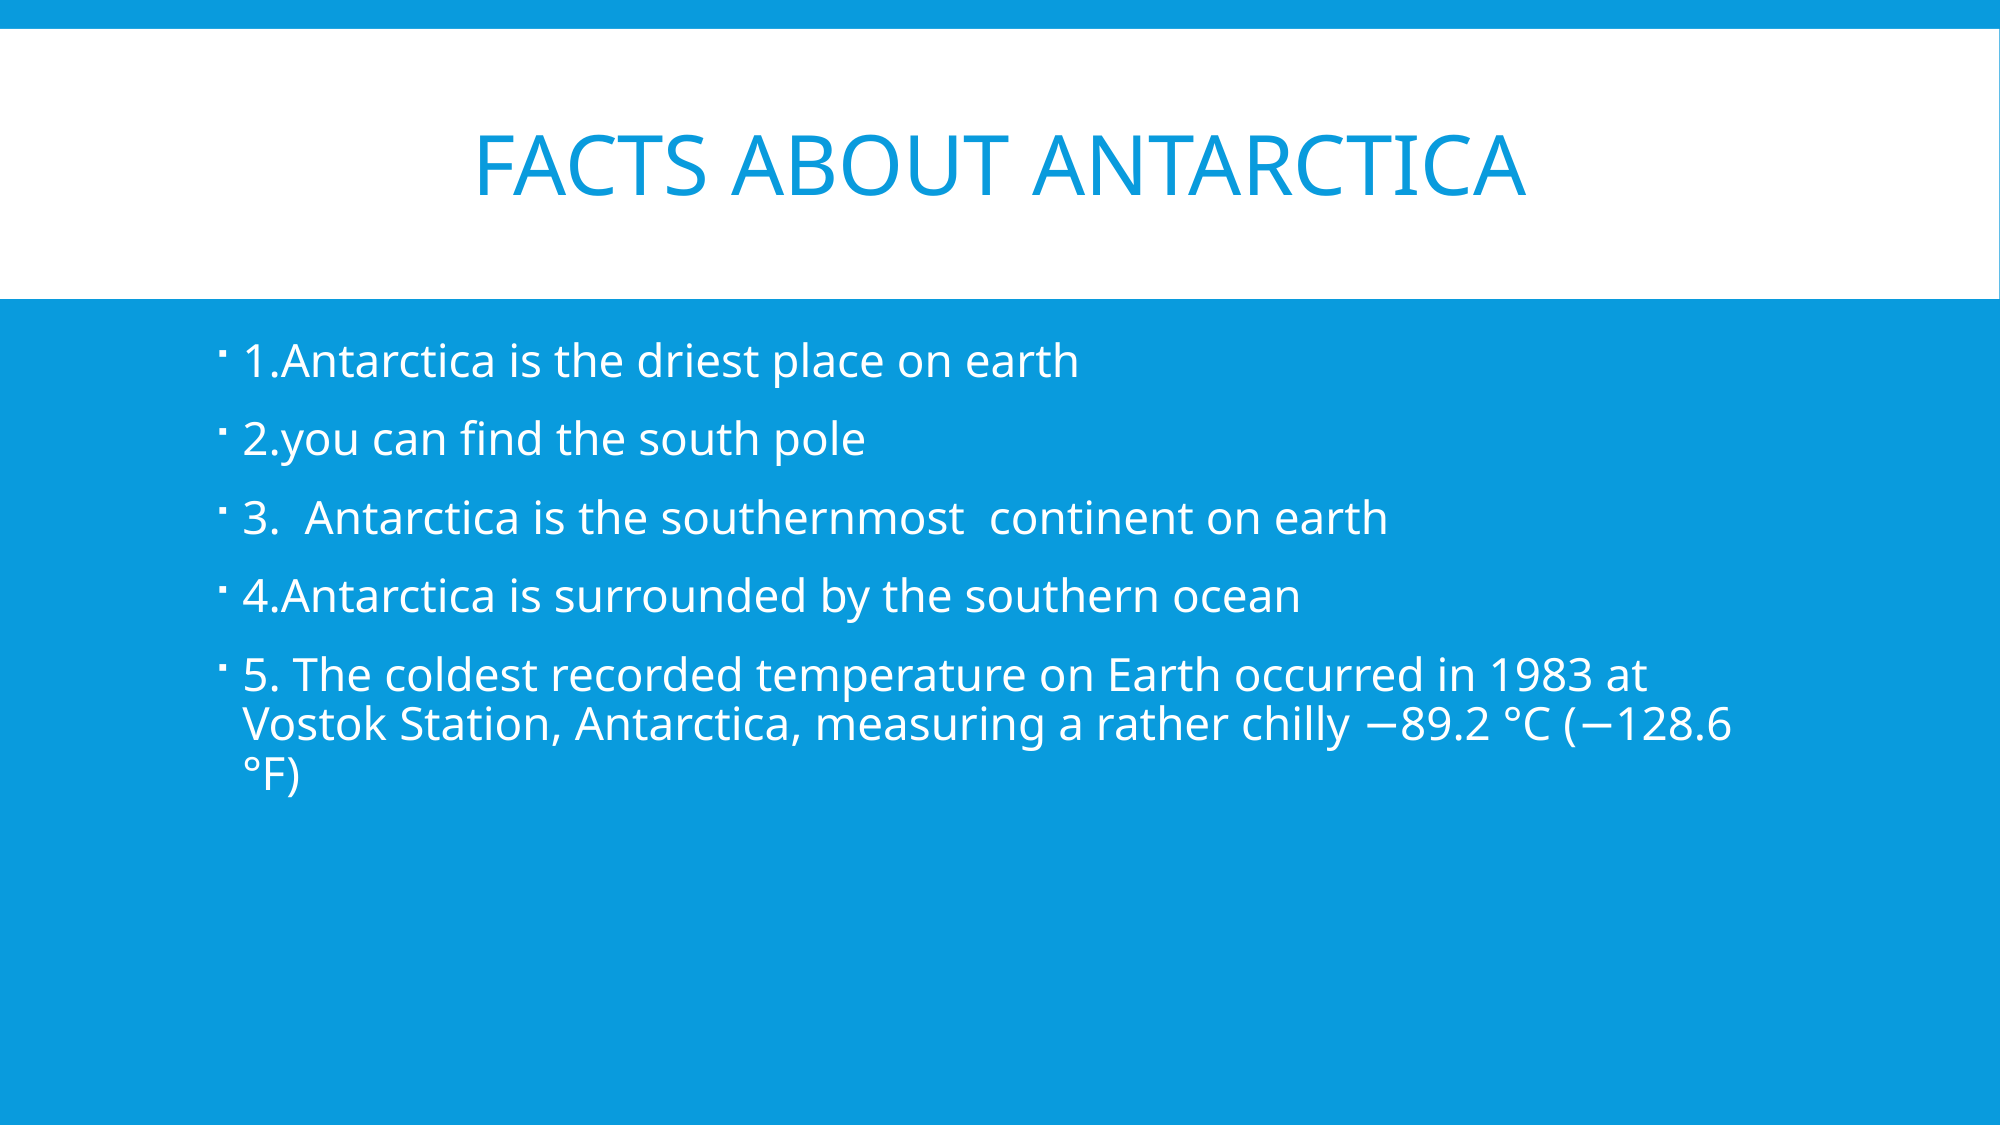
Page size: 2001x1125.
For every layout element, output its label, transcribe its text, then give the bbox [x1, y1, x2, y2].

title Facts about antarctica [197, 46, 1803, 295]
list 1.Antarctica is the driest place on earth 2.you can find the south pole 3. Antarctica is the southernmost continent on earth 4.Antarctica is surrounded by the southern ocean 5. The coldest recorded temperature on Earth occurred in 1983 at Vostok Station, Antarctica, measuring a rather chilly −89.2 °C (−128.6 °F) [197, 329, 1803, 1020]
